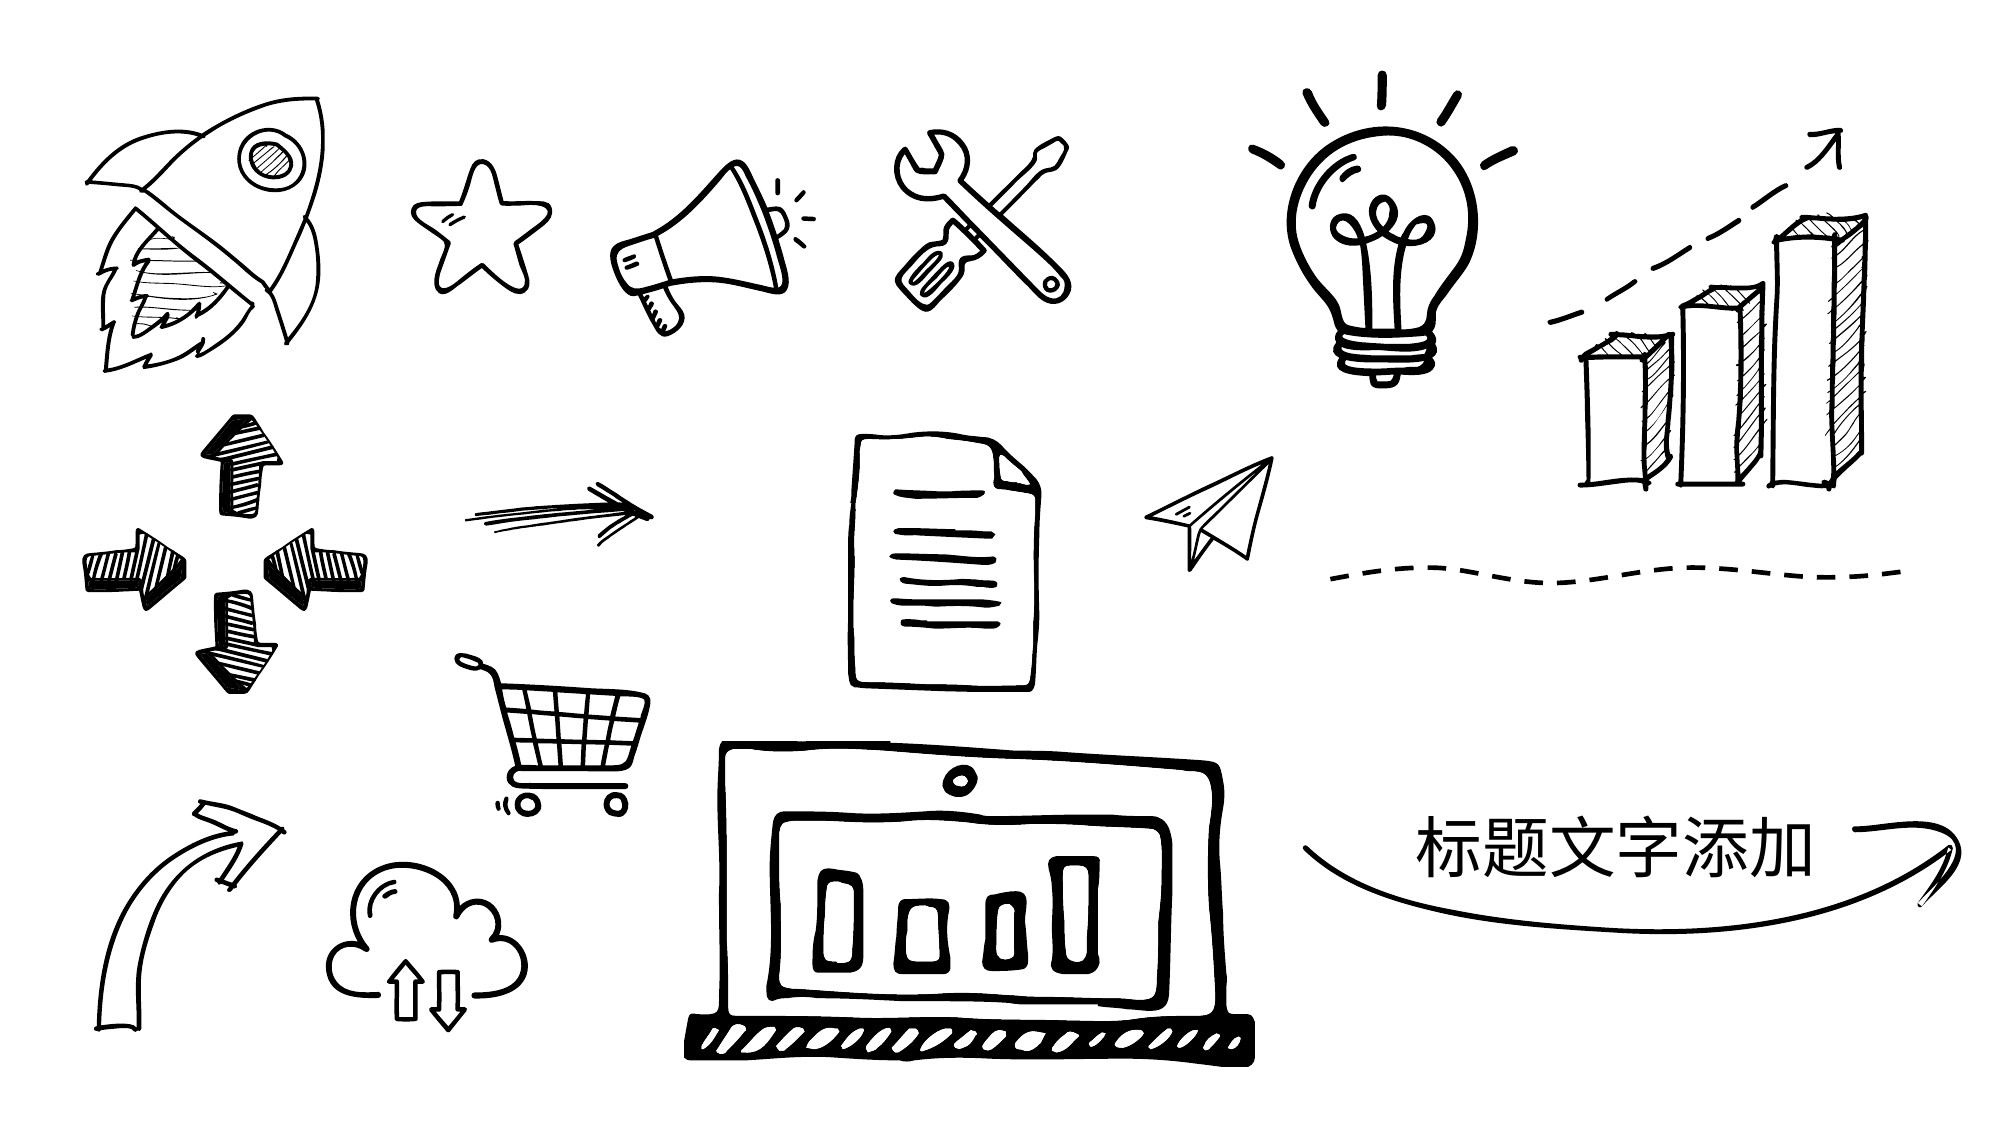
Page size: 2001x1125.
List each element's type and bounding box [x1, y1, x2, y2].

text_box [1330, 566, 1904, 585]
text_box [465, 481, 654, 547]
picture [84, 96, 325, 373]
picture [1547, 127, 1869, 492]
picture [684, 741, 1255, 1067]
picture [190, 424, 295, 509]
text_box [1143, 455, 1274, 573]
text_box [891, 127, 1074, 315]
picture [847, 430, 1043, 692]
text_box [1245, 68, 1522, 389]
picture [93, 798, 287, 1033]
text_box [323, 854, 533, 1033]
text_box [1372, 637, 1912, 1066]
text_box [454, 650, 651, 818]
picture [82, 527, 368, 684]
text_box [606, 155, 817, 339]
text_box [408, 158, 559, 300]
